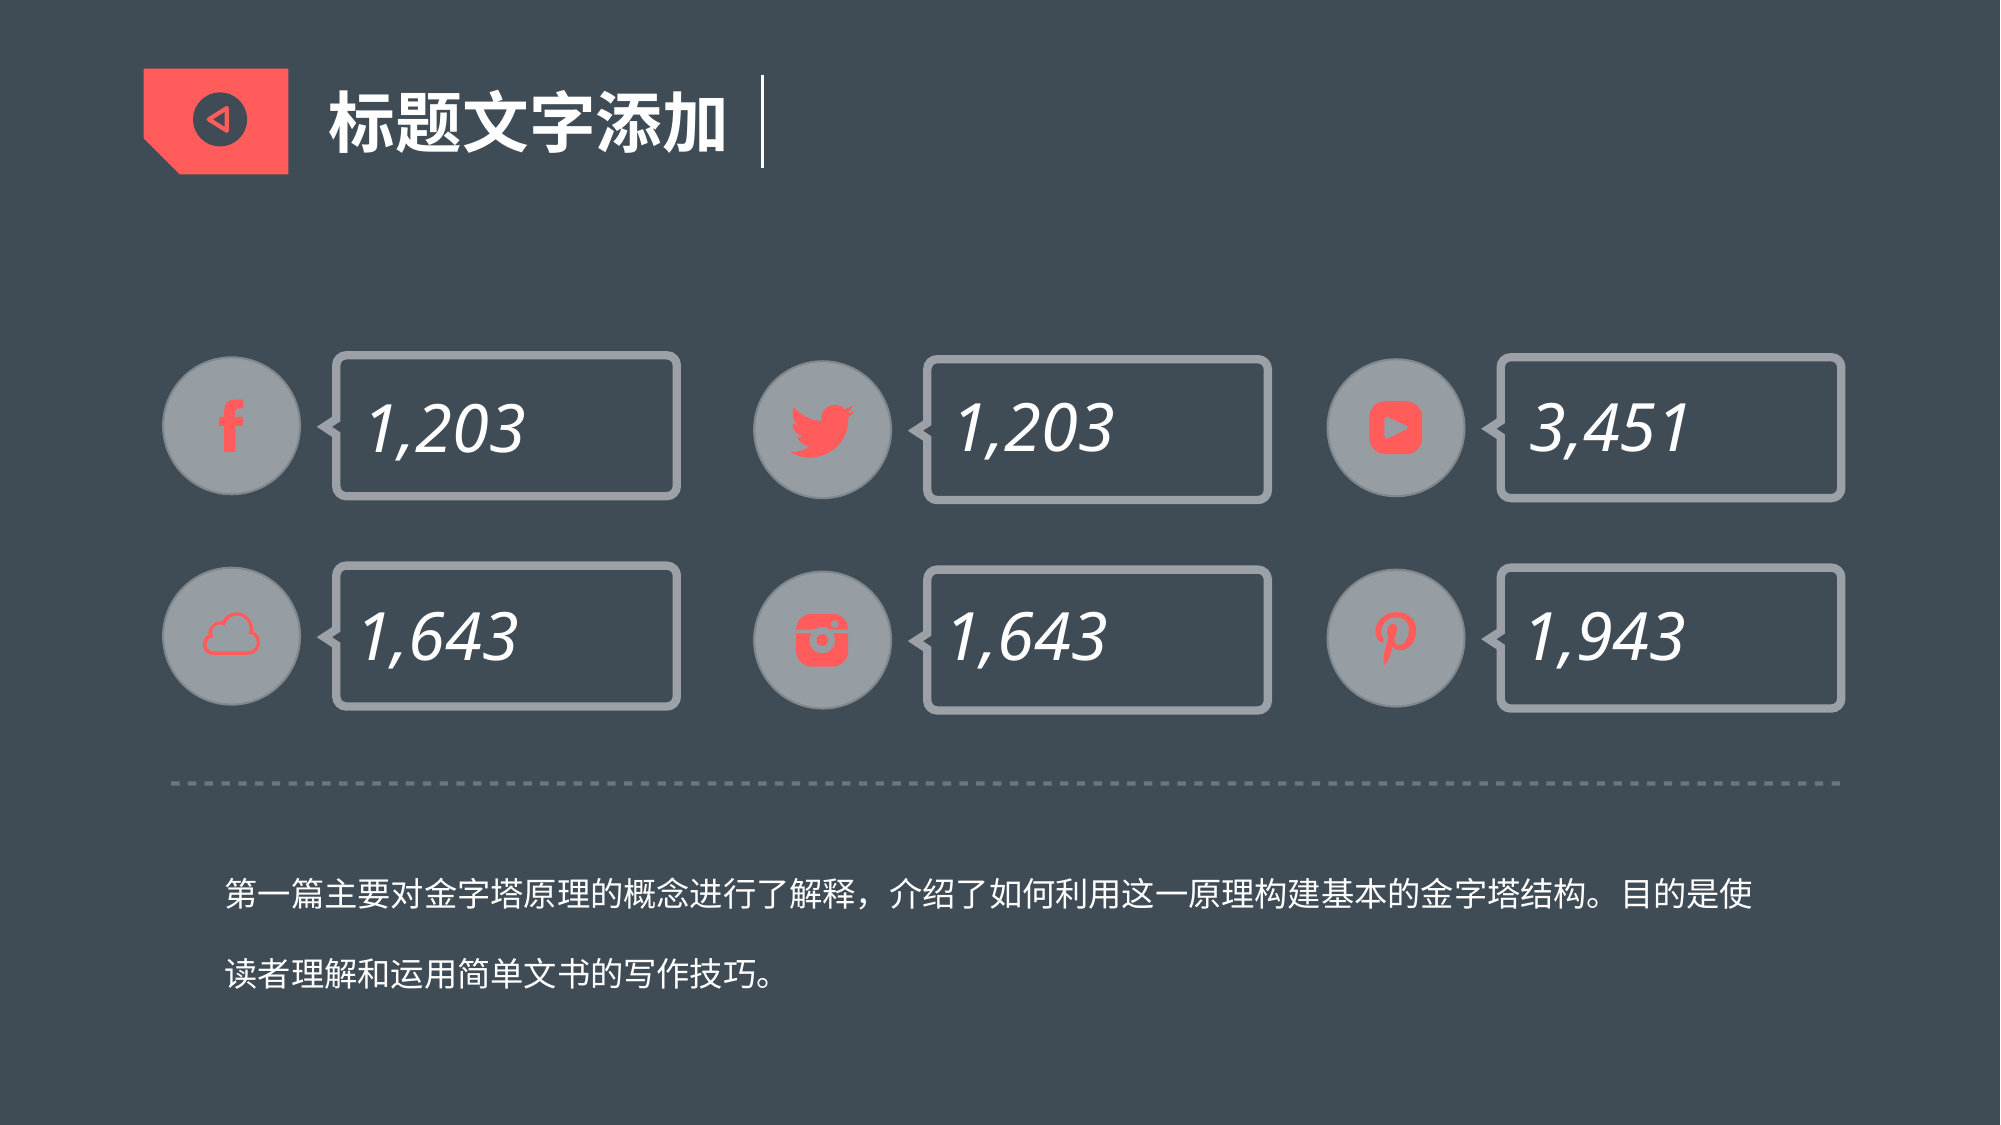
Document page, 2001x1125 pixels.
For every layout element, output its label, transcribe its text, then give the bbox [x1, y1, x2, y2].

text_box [143, 68, 763, 175]
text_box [162, 355, 1847, 784]
text_box 第一篇主要对金字塔原理的概念进行了解释，介绍了如何利用这一原理构建基本的金字塔结构。目的是使读者理解和运用简单文书的写作技巧。 [210, 826, 1790, 1001]
